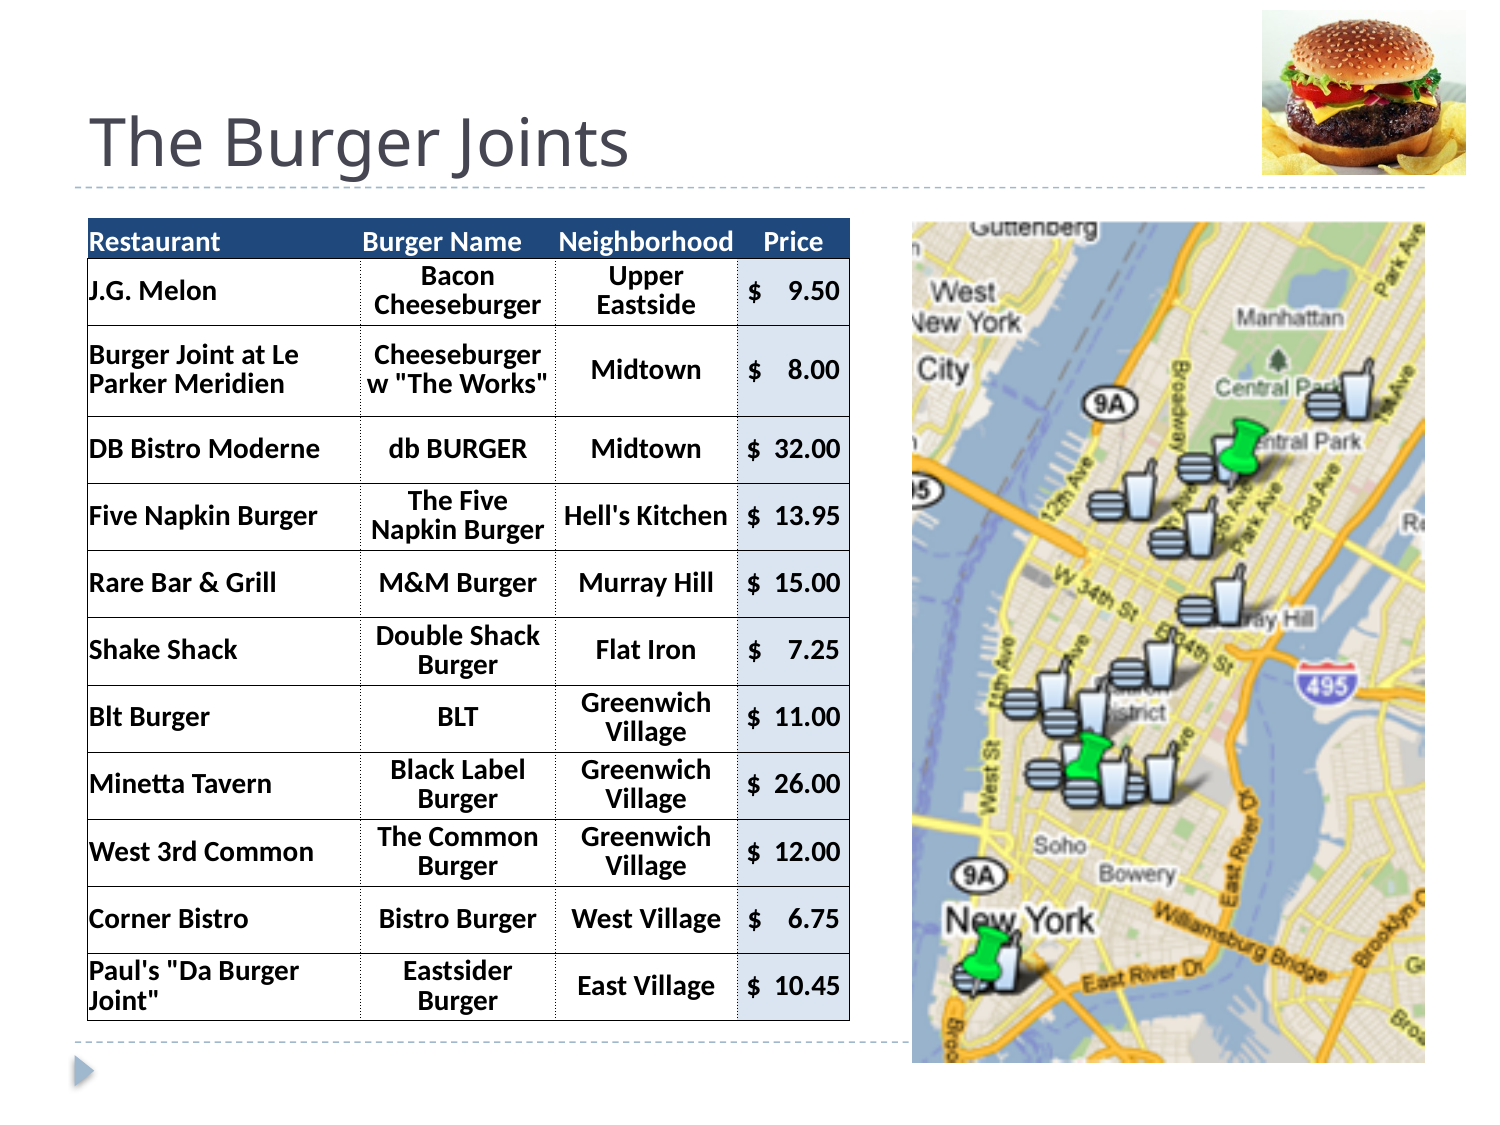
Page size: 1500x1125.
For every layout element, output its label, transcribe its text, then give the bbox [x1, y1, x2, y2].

table_cell Greenwich Village [555, 753, 737, 819]
table_cell $ 15.00 [737, 551, 849, 617]
table_cell Greenwich Village [555, 686, 737, 752]
table_cell Rare Bar & Grill [88, 551, 361, 617]
table_cell $ 8.00 [737, 326, 849, 416]
table_cell Burger Joint at Le Parker Meridien [88, 326, 361, 416]
table_cell BLT [361, 686, 555, 752]
table_cell $ 32.00 [737, 417, 849, 483]
table_cell $ 11.00 [737, 686, 849, 752]
table_cell West Village [555, 887, 737, 953]
table_cell Corner Bistro [88, 887, 361, 953]
table_cell Bistro Burger [361, 887, 555, 953]
table_cell The Five Napkin Burger [361, 484, 555, 550]
table_cell East Village [555, 954, 737, 1020]
table_cell Murray Hill [555, 551, 737, 617]
table_cell Cheeseburger w "The Works" [361, 326, 555, 416]
table_cell Black Label Burger [361, 753, 555, 819]
table_header Price [737, 218, 850, 258]
title The Burger Joints [75, 24, 1263, 188]
table_cell DB Bistro Moderne [88, 417, 361, 483]
table_cell $ 13.95 [737, 484, 849, 550]
table_cell J.G. Melon [88, 259, 361, 325]
table_cell Minetta Tavern [88, 753, 361, 819]
table_header Neighborhood [555, 218, 737, 258]
table_cell Bacon Cheeseburger [361, 259, 555, 325]
table_cell West 3rd Common [88, 820, 361, 886]
table_cell Hell's Kitchen [555, 484, 737, 550]
table_cell Blt Burger [88, 686, 361, 752]
table_cell Shake Shack [88, 618, 361, 685]
table_cell $ 7.25 [737, 618, 849, 685]
picture [912, 220, 1426, 1063]
table_cell Midtown [555, 326, 737, 416]
table_cell Greenwich Village [555, 820, 737, 886]
table_cell Five Napkin Burger [88, 484, 361, 550]
table_cell db BURGER [361, 417, 555, 483]
table_cell Double Shack Burger [361, 618, 555, 685]
table_cell Upper Eastside [555, 259, 737, 325]
table_cell $ 26.00 [737, 753, 849, 819]
picture [1262, 9, 1466, 176]
table_cell $ 6.75 [737, 887, 849, 953]
table_header Restaurant [88, 218, 361, 258]
table_cell Eastsider Burger [361, 954, 555, 1020]
table_cell $ 10.45 [737, 954, 849, 1020]
table_cell Paul's "Da Burger Joint" [88, 954, 361, 1020]
table_cell Midtown [555, 417, 737, 483]
table_cell $ 9.50 [737, 259, 849, 325]
table_cell M&M Burger [361, 551, 555, 617]
table_cell The Common Burger [361, 820, 555, 886]
table_header Burger Name [361, 218, 555, 258]
table_cell Flat Iron [555, 618, 737, 685]
table_cell $ 12.00 [737, 820, 849, 886]
